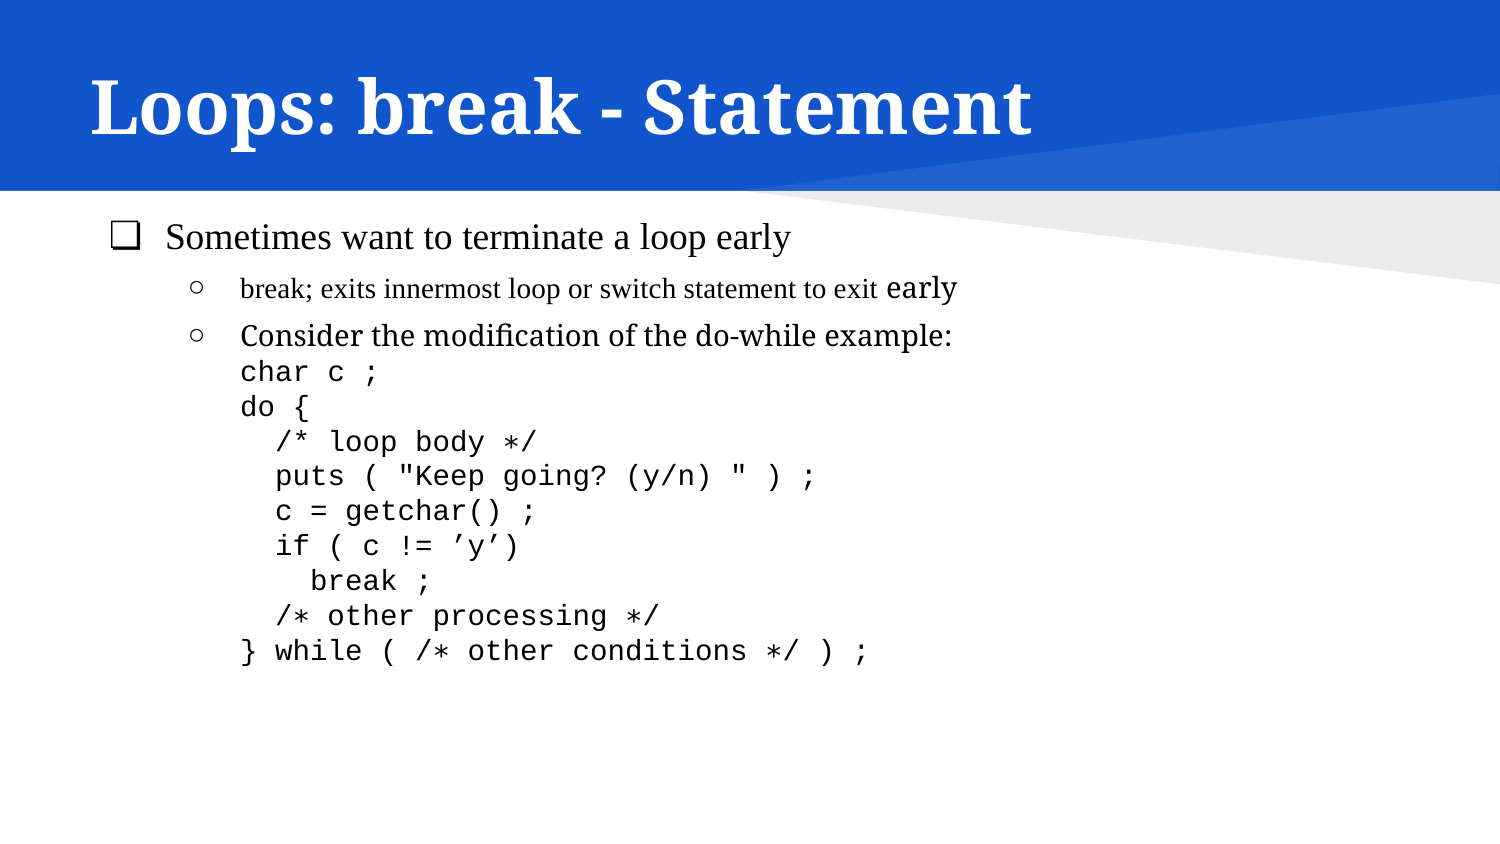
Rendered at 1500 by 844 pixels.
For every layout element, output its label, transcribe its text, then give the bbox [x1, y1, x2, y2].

list Sometimes want to terminate a loop early break; exits innermost loop or switch statement to exit early Consider the modification of the do-while example: char c ; do { /* loop body ∗/ puts ( "Keep going? (y/n) " ) ; c = getchar() ; if ( c != ’y’) break ; /∗ other processing ∗/ } while ( /∗ other conditions ∗/ ) ; [75, 196, 1425, 808]
title Loops: break - Statement [75, 33, 1425, 175]
